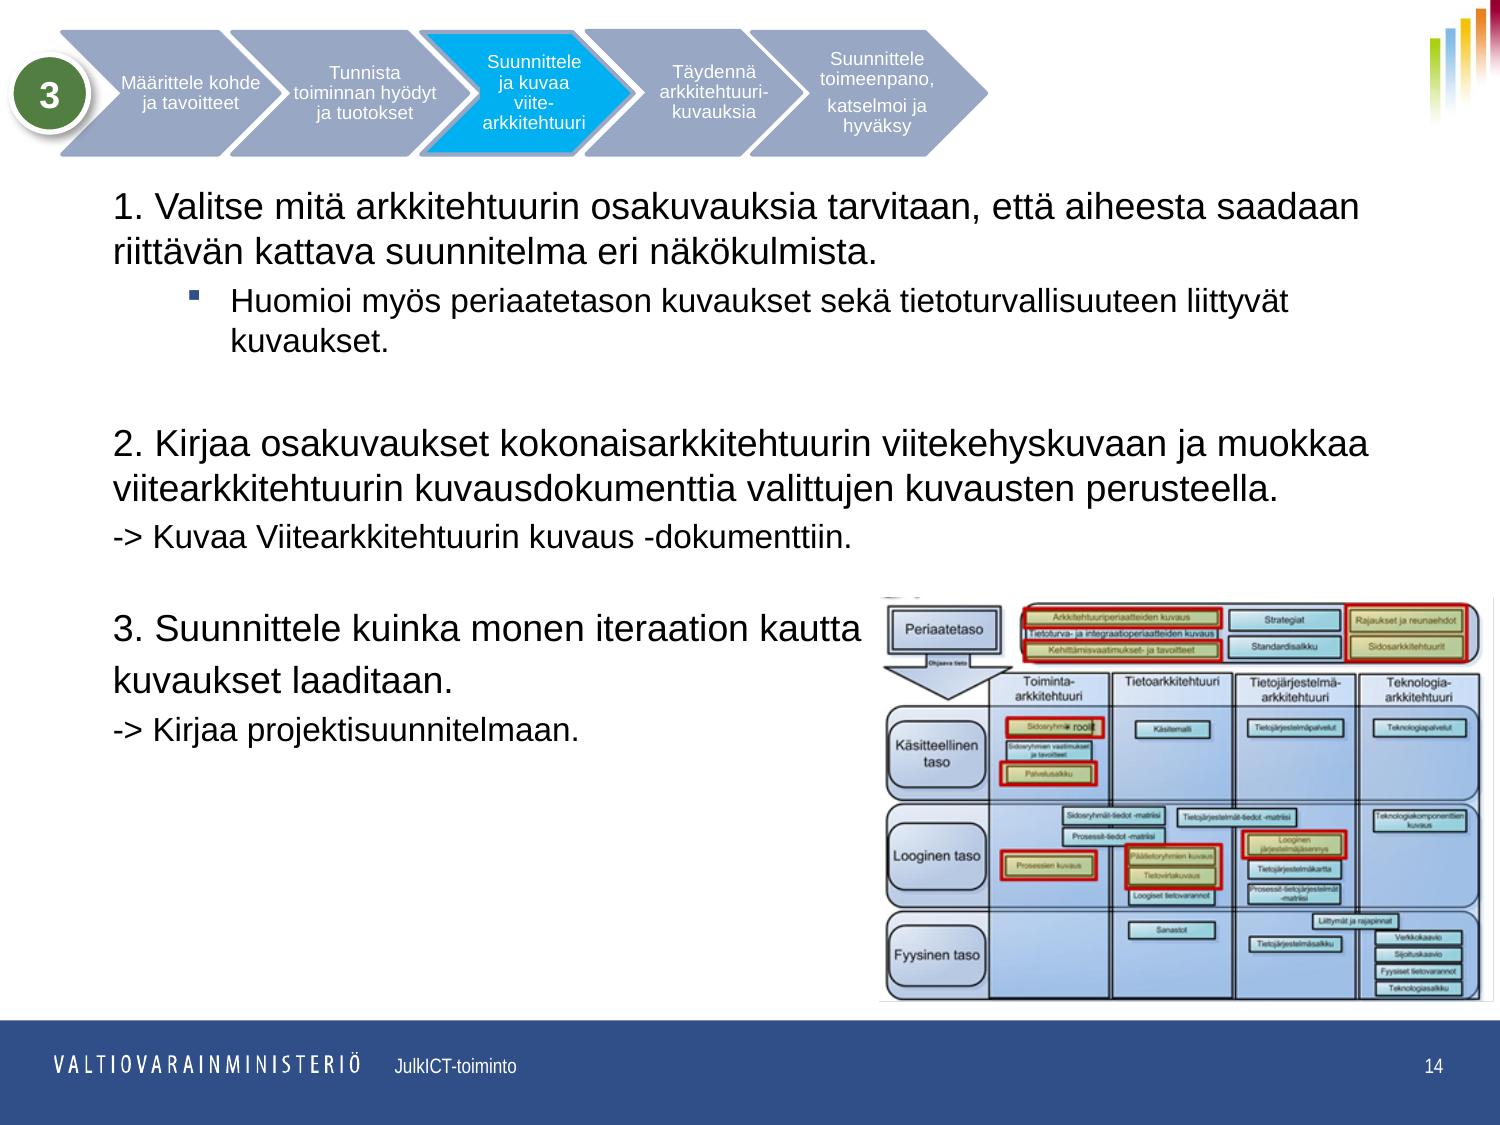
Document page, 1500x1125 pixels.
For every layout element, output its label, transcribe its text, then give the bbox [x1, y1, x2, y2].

text_box 3 [10, 54, 89, 133]
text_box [807, 0, 931, 211]
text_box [465, 0, 589, 200]
picture [1430, 0, 1500, 143]
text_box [631, 0, 756, 201]
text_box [109, 0, 233, 203]
picture [879, 597, 1495, 1004]
slide_number 14 [1379, 1045, 1459, 1081]
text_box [288, 0, 412, 212]
list 1. Valitse mitä arkkitehtuurin osakuvauksia tarvitaan, että aiheesta saadaan riittävän kattava suunnitelma eri näkökulmista. Huomioi myös periaatetason kuvaukset sekä tietoturvallisuuteen liittyvät kuvaukset. 2. Kirjaa osakuvaukset kokonaisarkkitehtuurin viitekehyskuvaan ja muokkaa viitearkkitehtuurin kuvausdokumenttia valittujen kuvausten perusteella. -> Kuvaa Viitearkkitehtuurin kuvaus -dokumenttiin. 3. Suunnittele kuinka monen iteraation kautta kuvaukset laaditaan. -> Kirjaa projektisuunnitelmaan. [97, 174, 1400, 1024]
